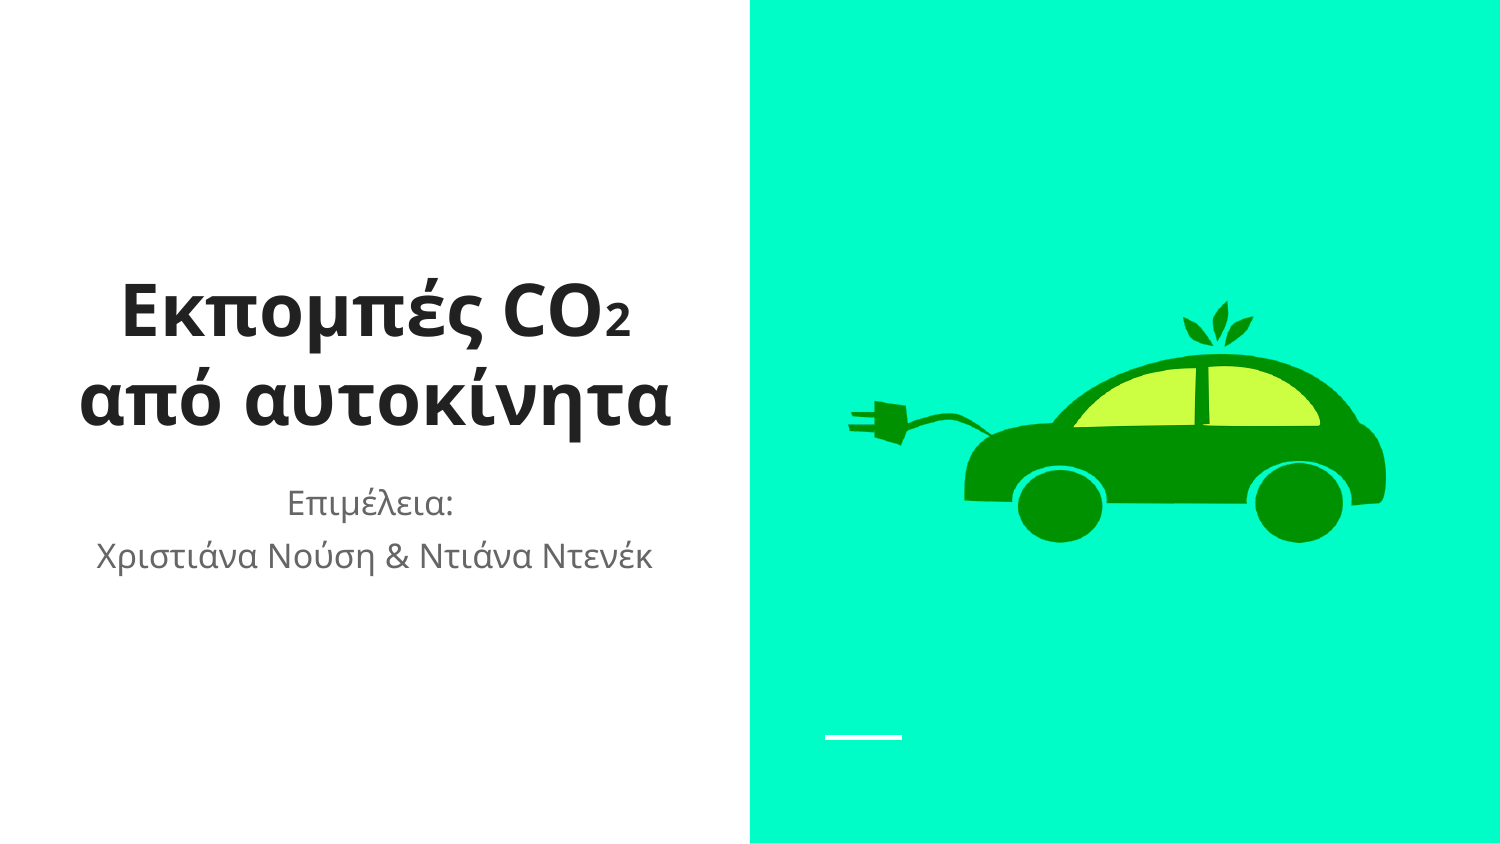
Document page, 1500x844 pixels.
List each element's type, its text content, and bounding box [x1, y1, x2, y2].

subtitle Επιμέλεια: Xριστιάνα Νούση & Ντιάνα Ντενέκ [0, 466, 750, 688]
title Εκπομπές CO2 από αυτοκίνητα [43, 177, 708, 458]
picture [848, 287, 1386, 557]
